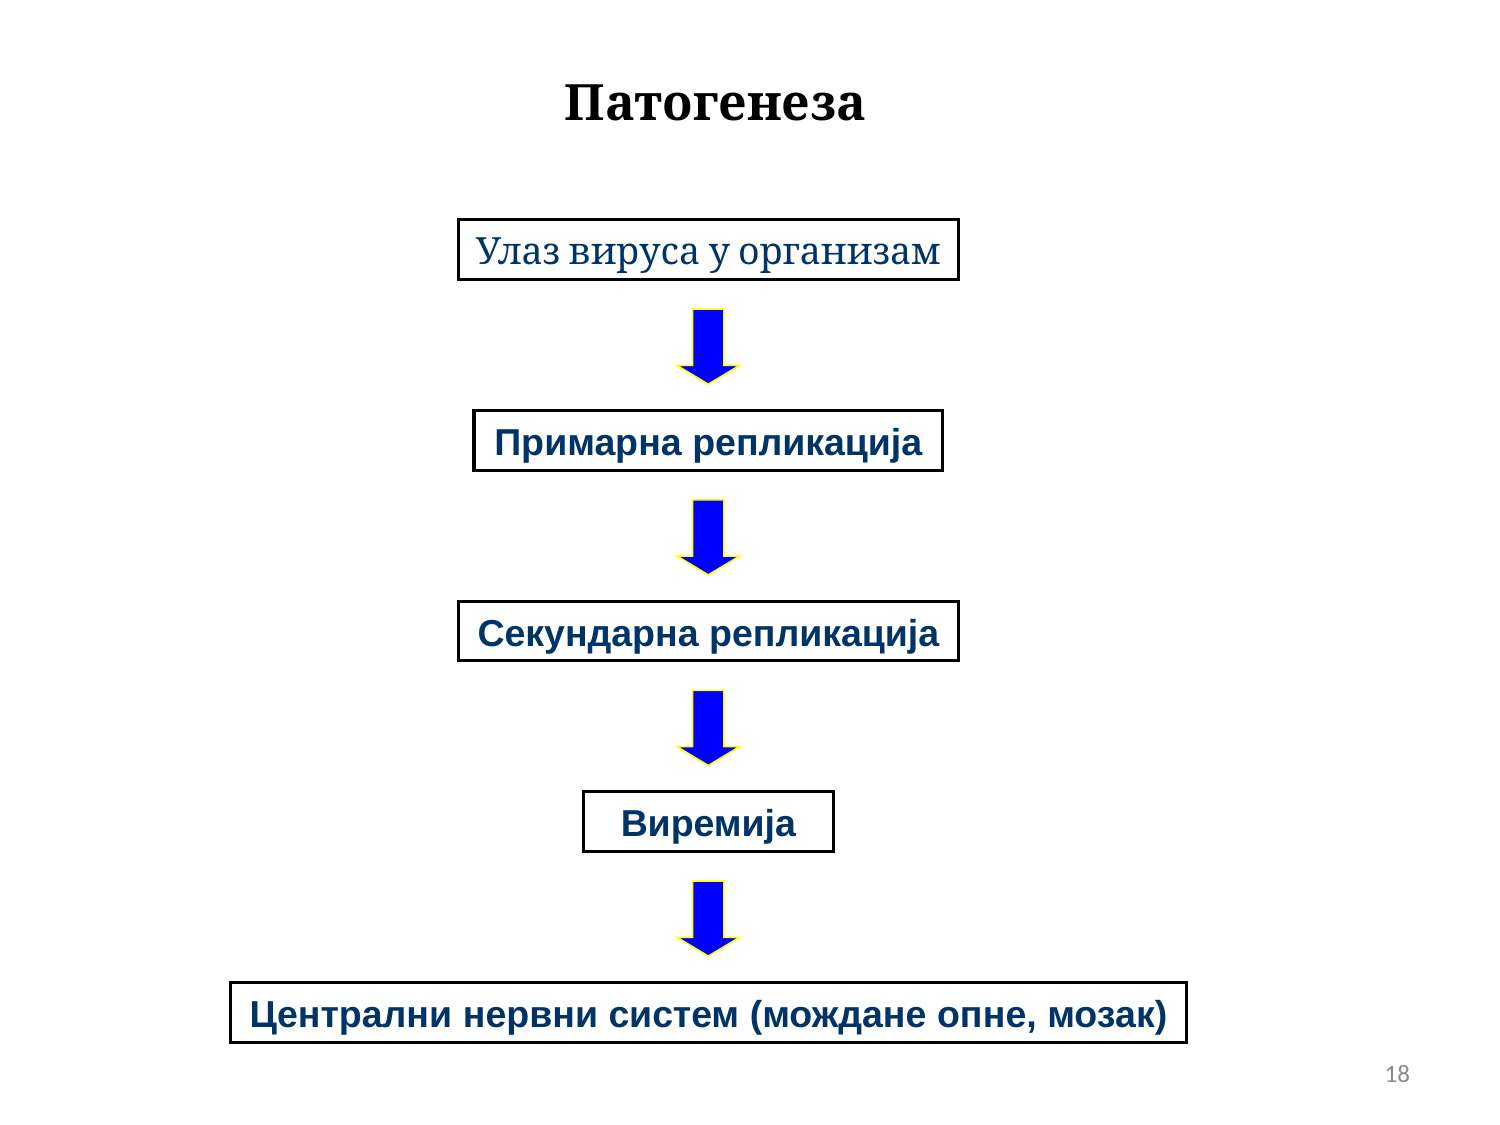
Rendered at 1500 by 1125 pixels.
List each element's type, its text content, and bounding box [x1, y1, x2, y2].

slide_number 18 [1074, 1042, 1425, 1103]
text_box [229, 219, 1187, 1044]
text_box Патогенеза [549, 62, 882, 138]
